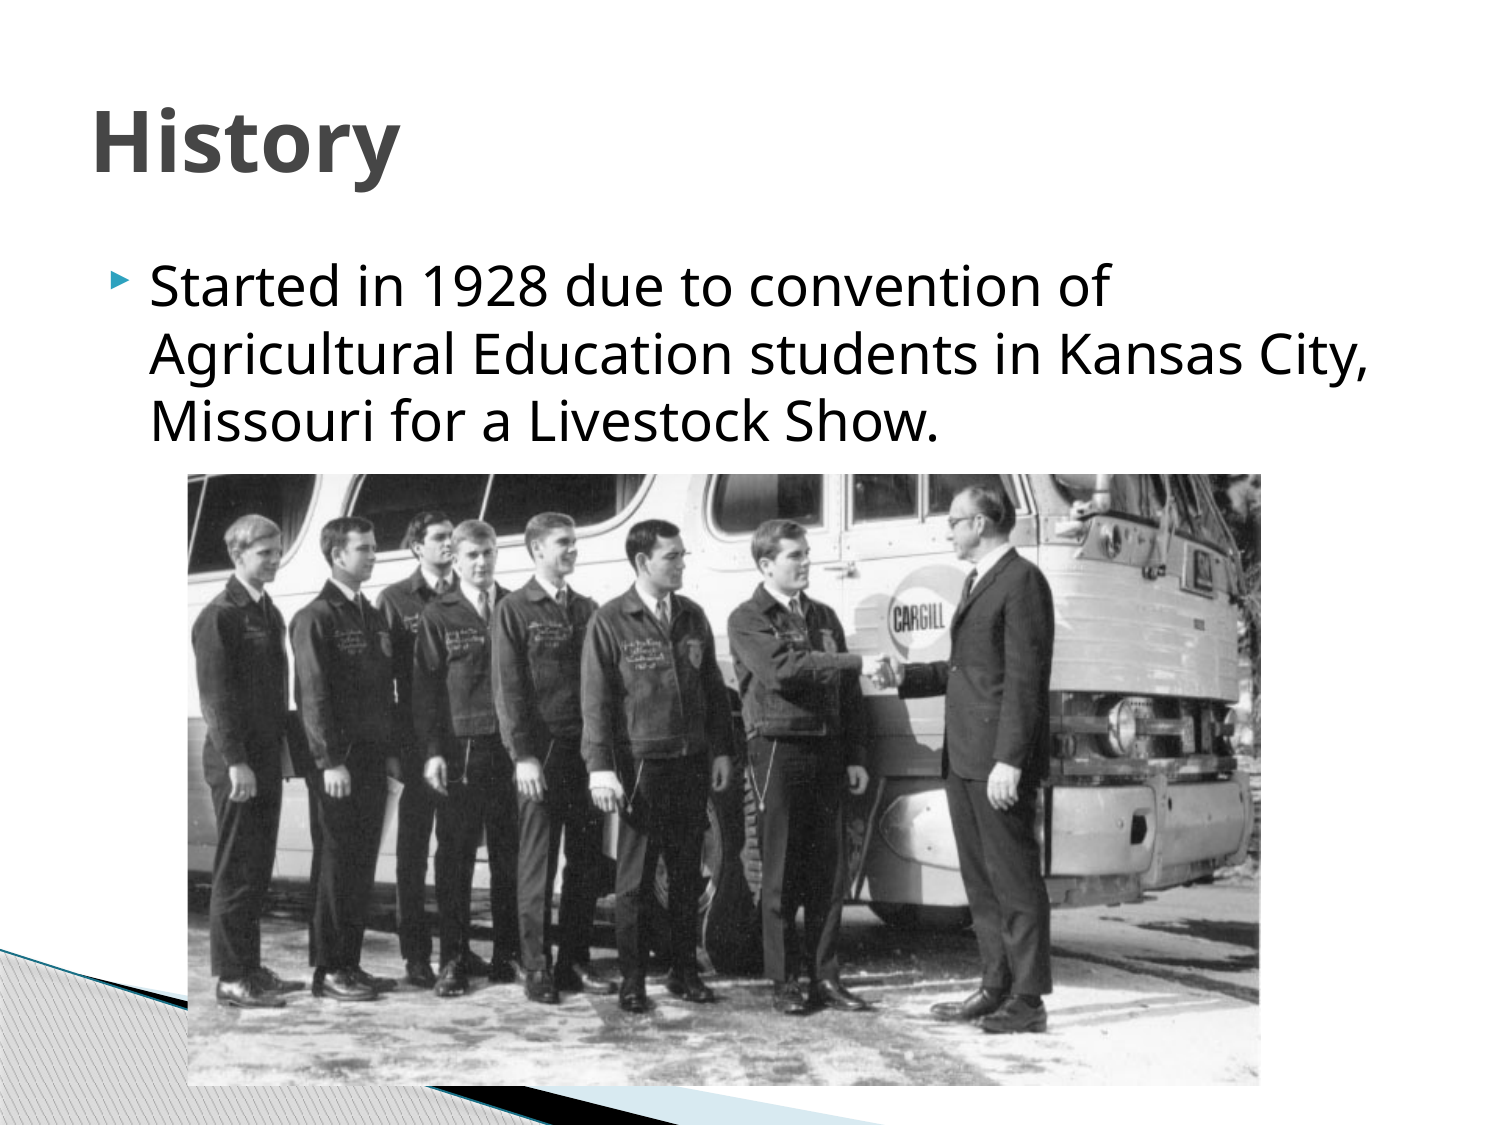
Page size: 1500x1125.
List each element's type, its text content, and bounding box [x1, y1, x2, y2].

title History [75, 45, 1425, 233]
list Started in 1928 due to convention of Agricultural Education students in Kansas City, Missouri for a Livestock Show. [75, 243, 1425, 986]
picture [187, 474, 1262, 1086]
